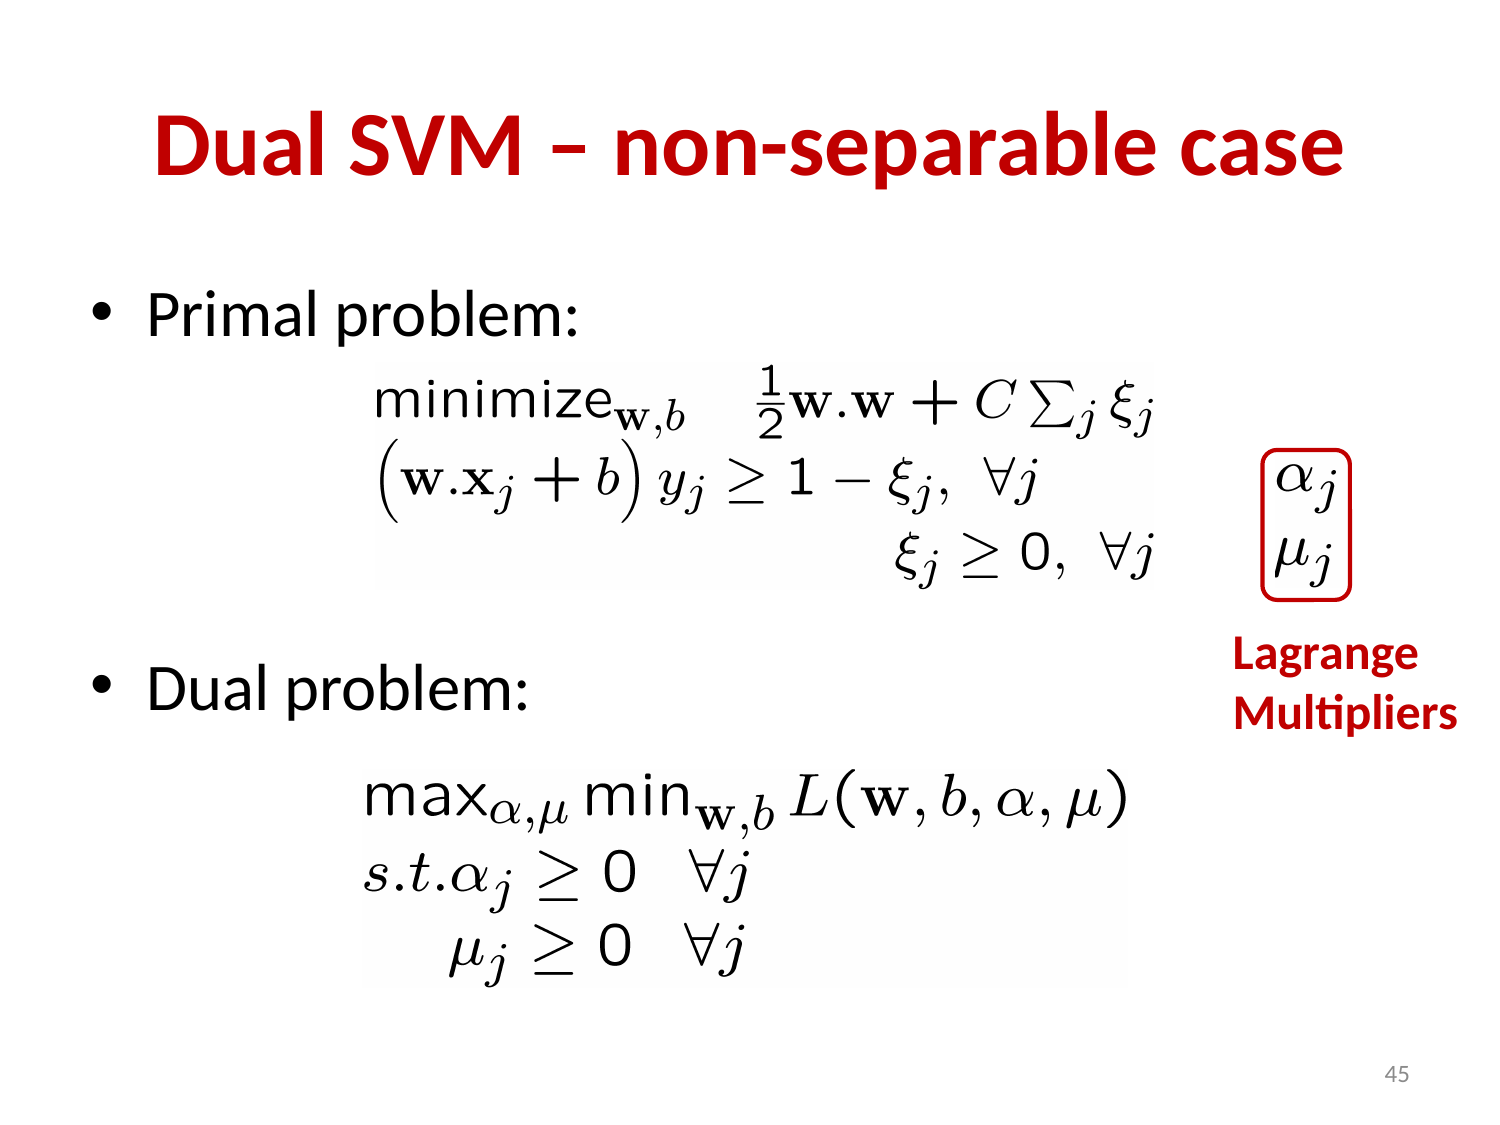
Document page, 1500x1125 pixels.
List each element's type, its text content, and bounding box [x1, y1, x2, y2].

text_box Lagrange Multipliers [1217, 612, 1474, 748]
title Dual SVM – non-separable case [75, 45, 1425, 233]
slide_number 45 [1074, 1042, 1425, 1103]
list Primal problem: Dual problem: [75, 262, 1425, 1005]
picture [1274, 449, 1351, 588]
picture [374, 362, 1154, 590]
picture [362, 769, 1128, 988]
text_box [1260, 447, 1349, 603]
